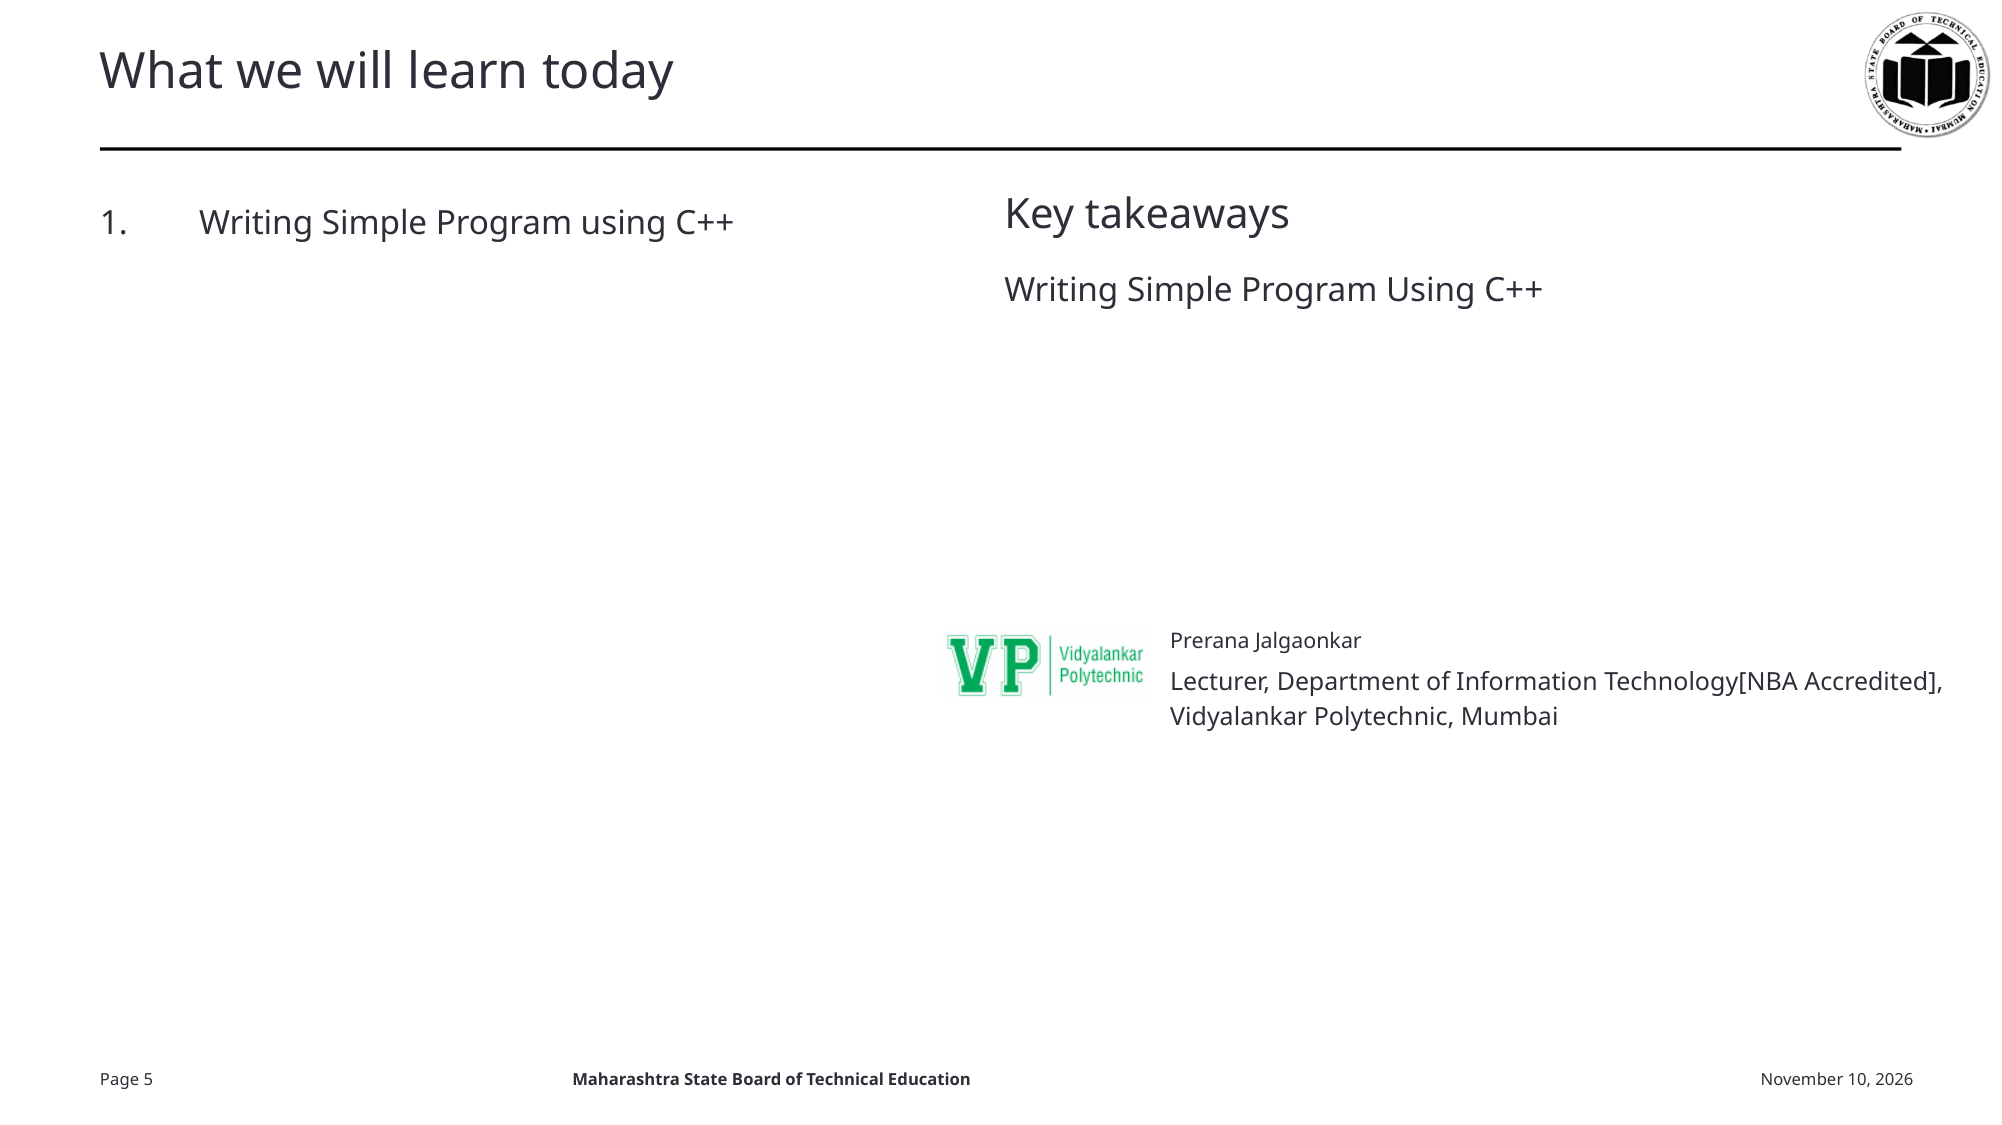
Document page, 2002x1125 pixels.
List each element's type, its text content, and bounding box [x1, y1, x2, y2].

table_header Writing Simple Program using C++ [199, 187, 891, 257]
list Writing Simple Program Using C++ [1004, 268, 1901, 533]
picture [940, 630, 1152, 701]
list Key takeaways [1004, 186, 1901, 248]
picture [1852, 0, 2001, 149]
table_header 1. [100, 187, 199, 257]
list Lecturer, Department of Information Technology[NBA Accredited], Vidyalankar Polytechnic, Mumbai [1170, 665, 1950, 727]
list Prerana Jalgaonkar [1170, 625, 1677, 655]
title What we will learn today [99, 48, 1901, 145]
